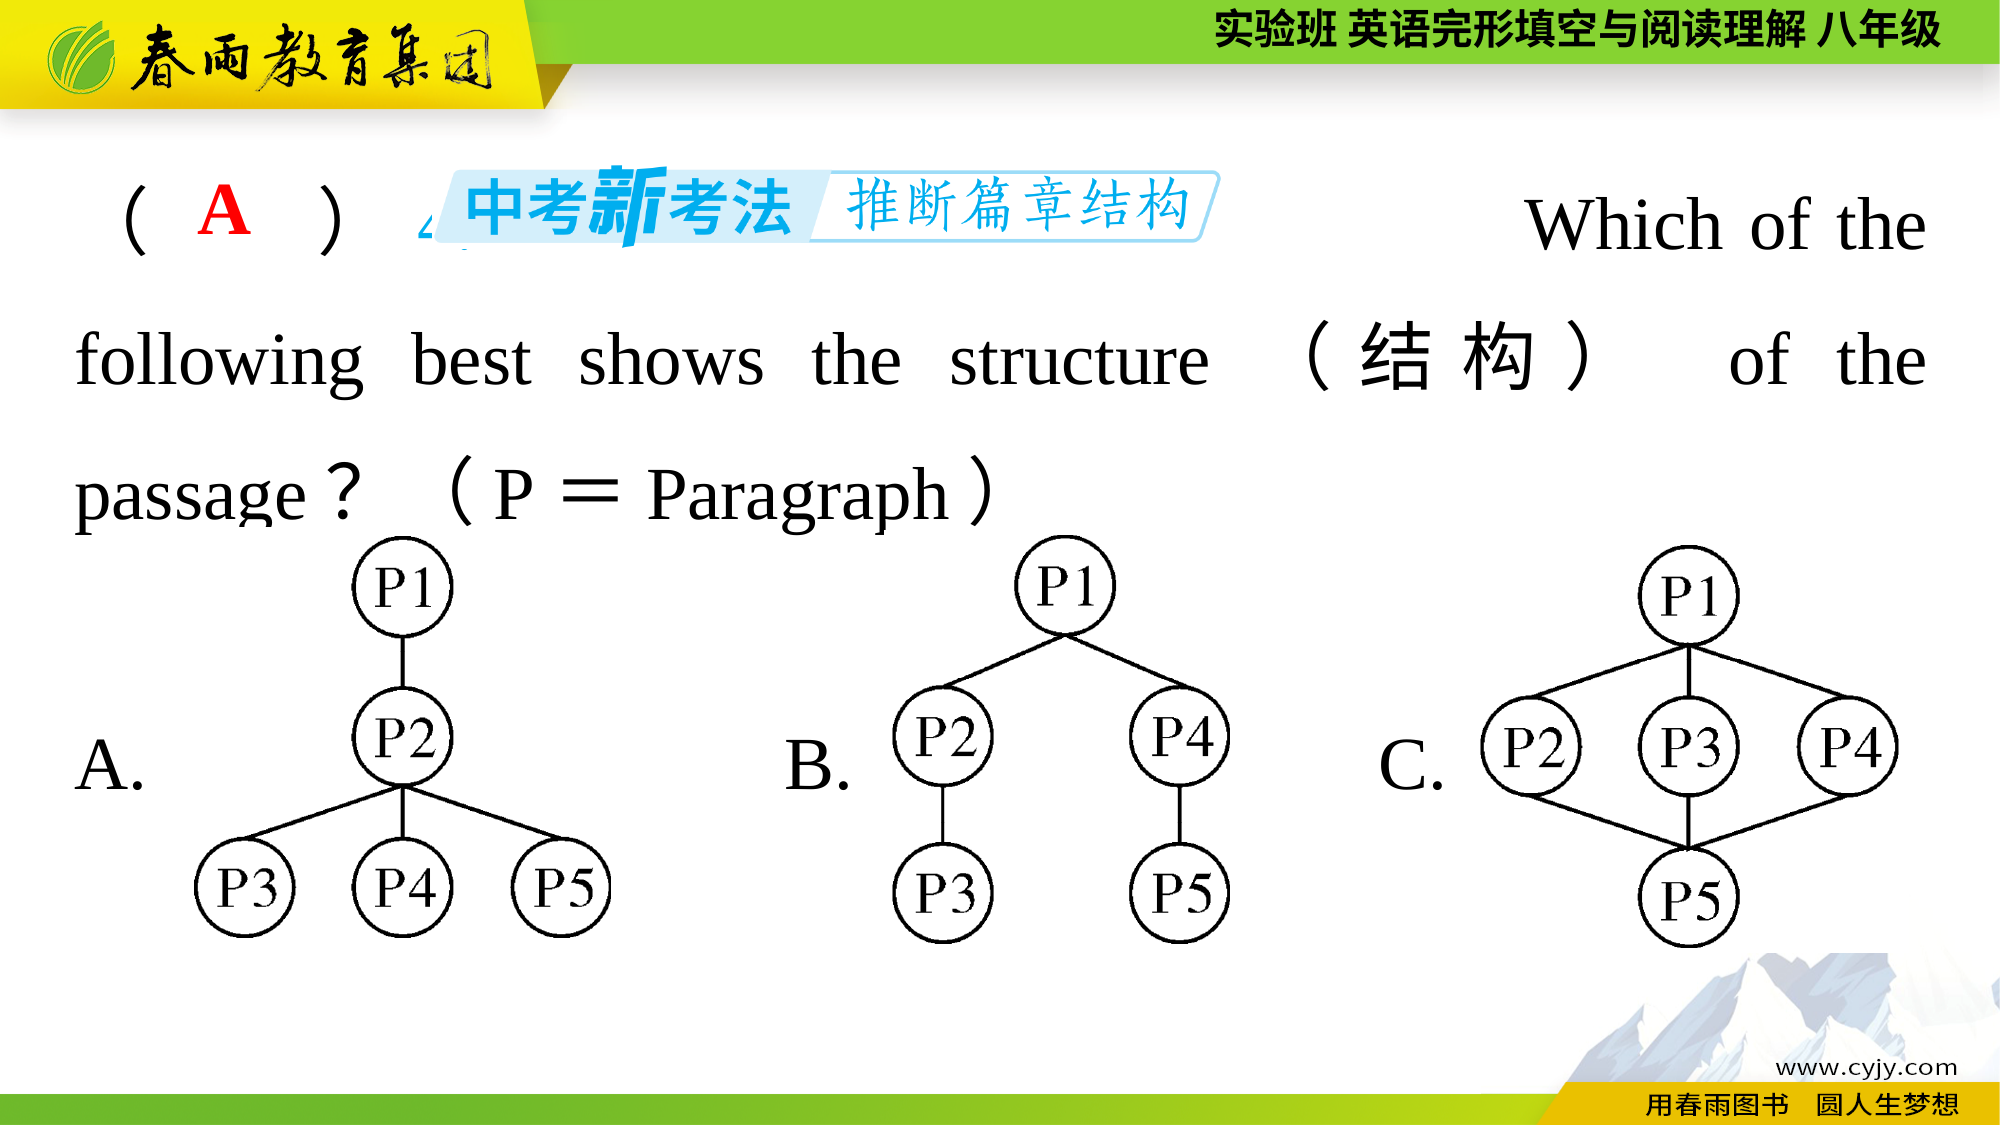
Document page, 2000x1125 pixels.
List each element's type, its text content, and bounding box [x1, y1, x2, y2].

list （ ）4. Which of the following best shows the structure（结构） of the passage？（P＝Paragraph） A. B. C. [59, 122, 1944, 820]
picture [0, 0, 2000, 1125]
text_box A [182, 152, 267, 258]
